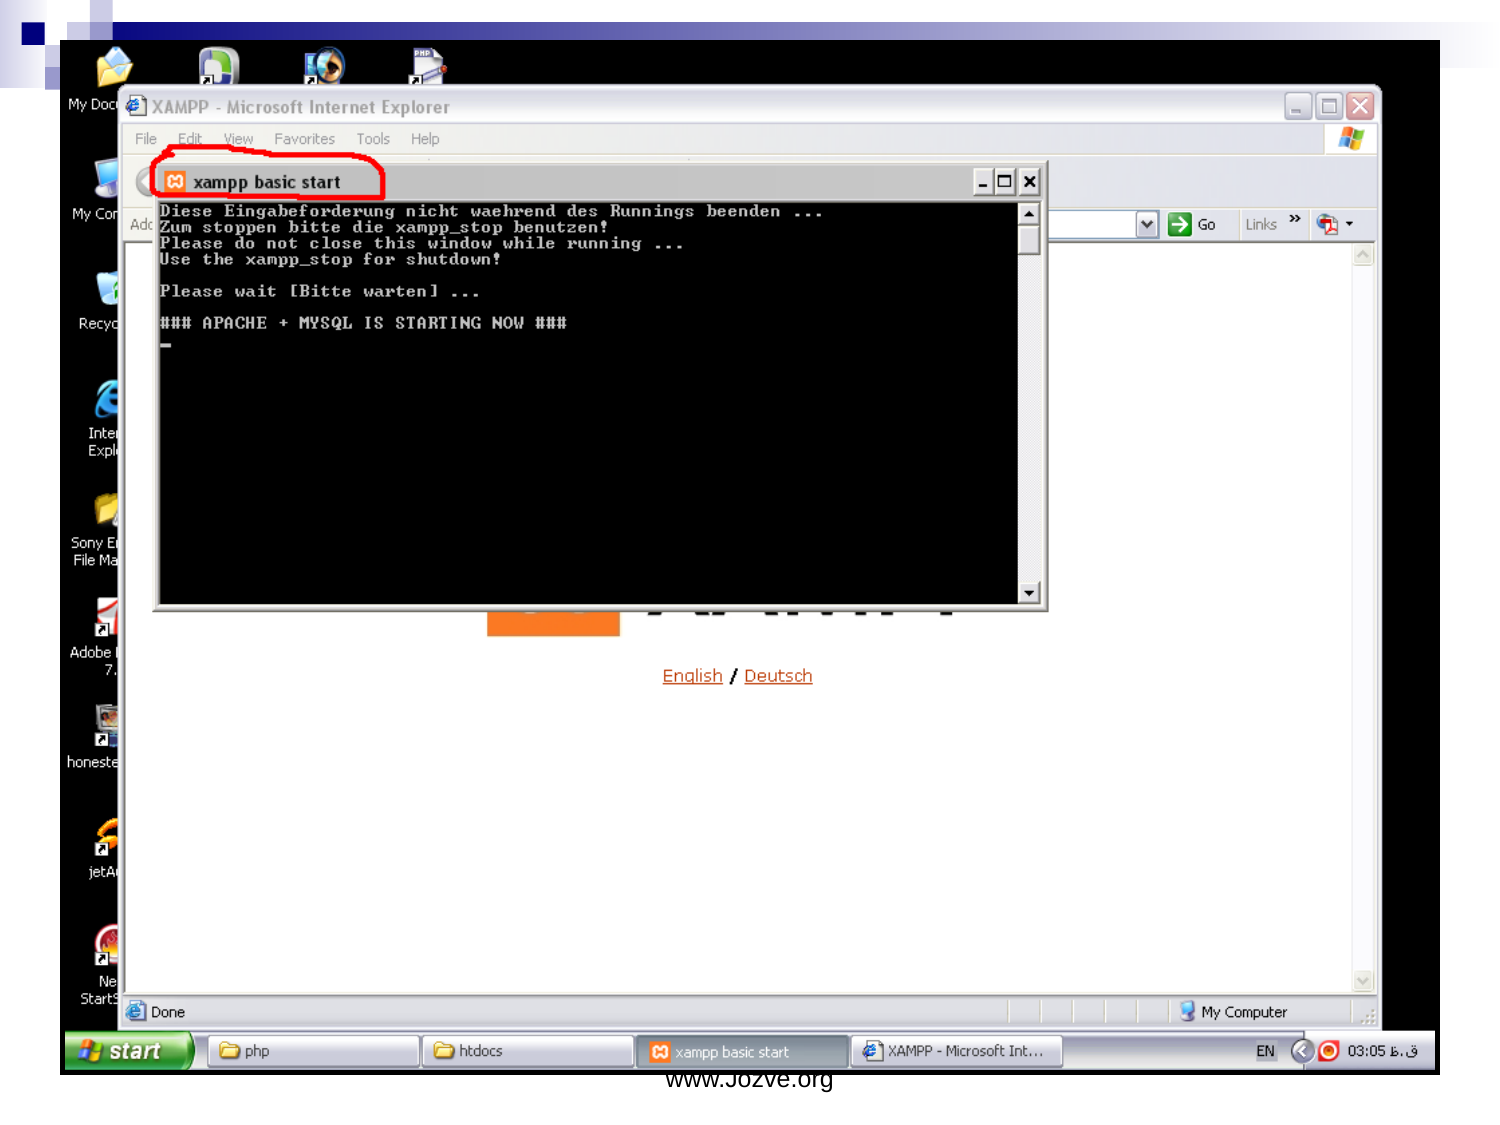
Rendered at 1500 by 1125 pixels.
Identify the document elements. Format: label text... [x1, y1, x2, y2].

footer www.Jozve.org [512, 1079, 988, 1101]
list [64, 44, 1436, 1071]
